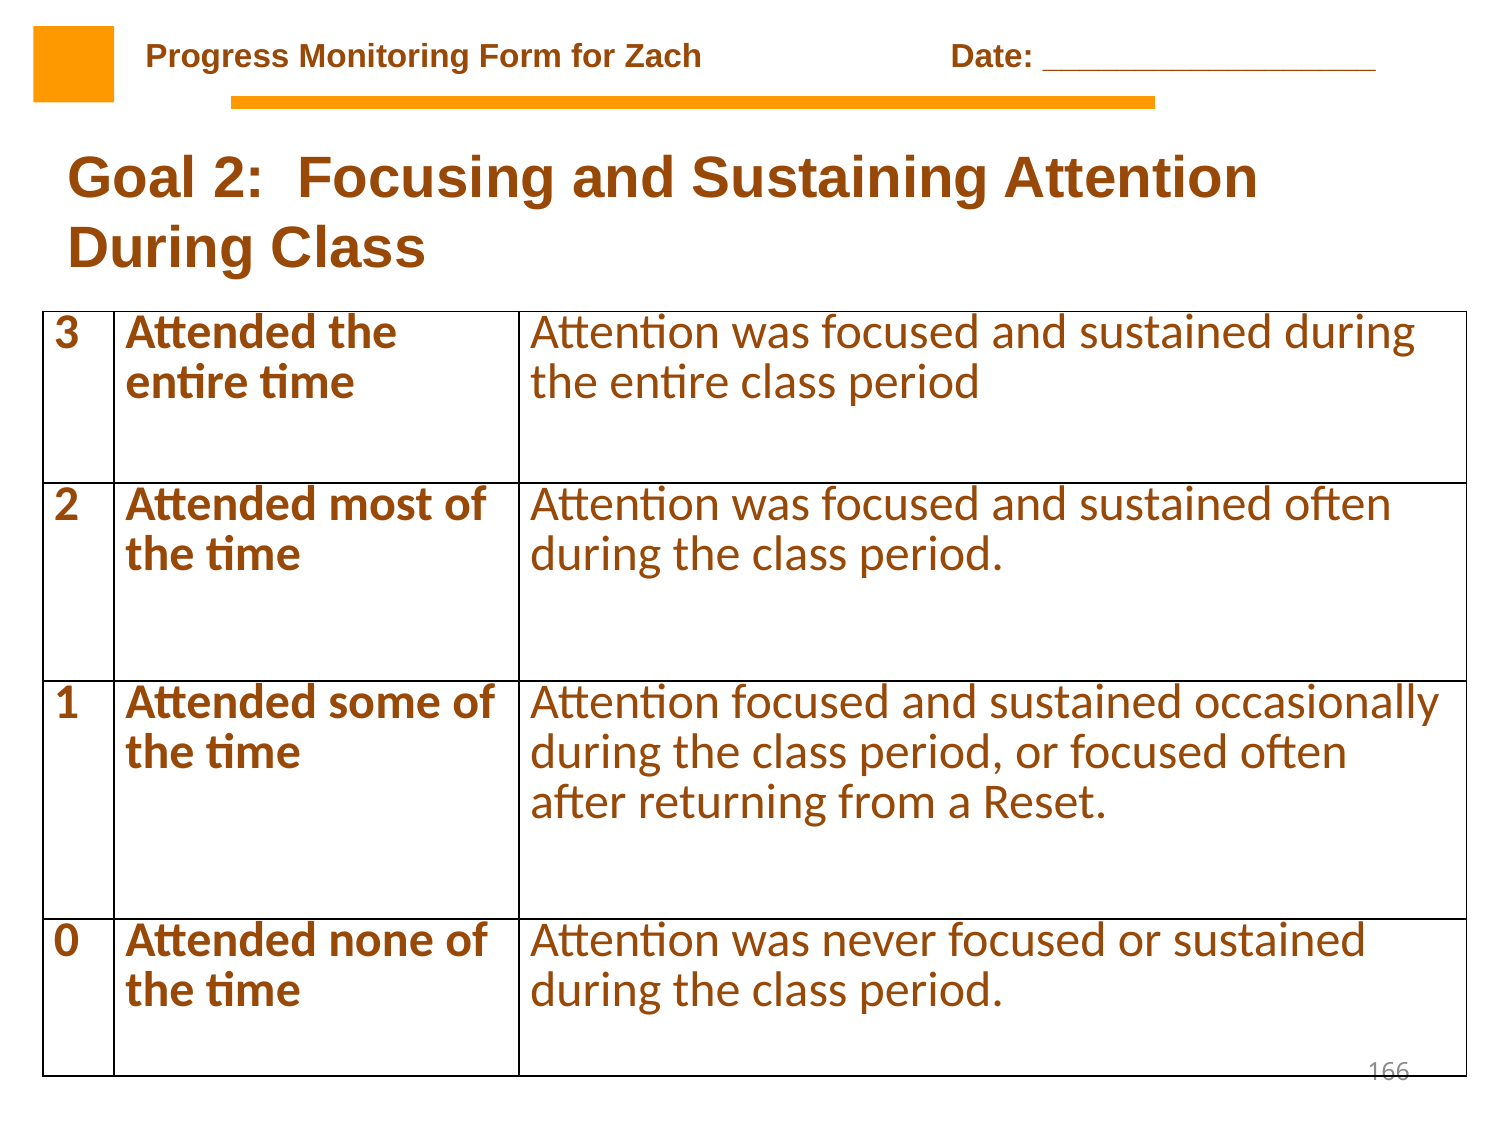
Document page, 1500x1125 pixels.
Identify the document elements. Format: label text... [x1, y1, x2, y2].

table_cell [44, 920, 113, 1075]
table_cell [520, 682, 1466, 918]
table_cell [115, 682, 518, 918]
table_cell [44, 484, 113, 680]
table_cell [44, 682, 113, 918]
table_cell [115, 484, 518, 680]
table_header 3 [44, 312, 113, 482]
slide_number 166 [1074, 1077, 1425, 1103]
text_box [52, 131, 1474, 287]
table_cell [520, 920, 1466, 1075]
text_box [31, 24, 116, 104]
table_header Attention was focused and sustained during the entire class period [520, 312, 1466, 482]
table_header Attended the entire time [115, 312, 518, 482]
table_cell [115, 920, 518, 1075]
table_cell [520, 484, 1466, 680]
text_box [130, 26, 1392, 82]
